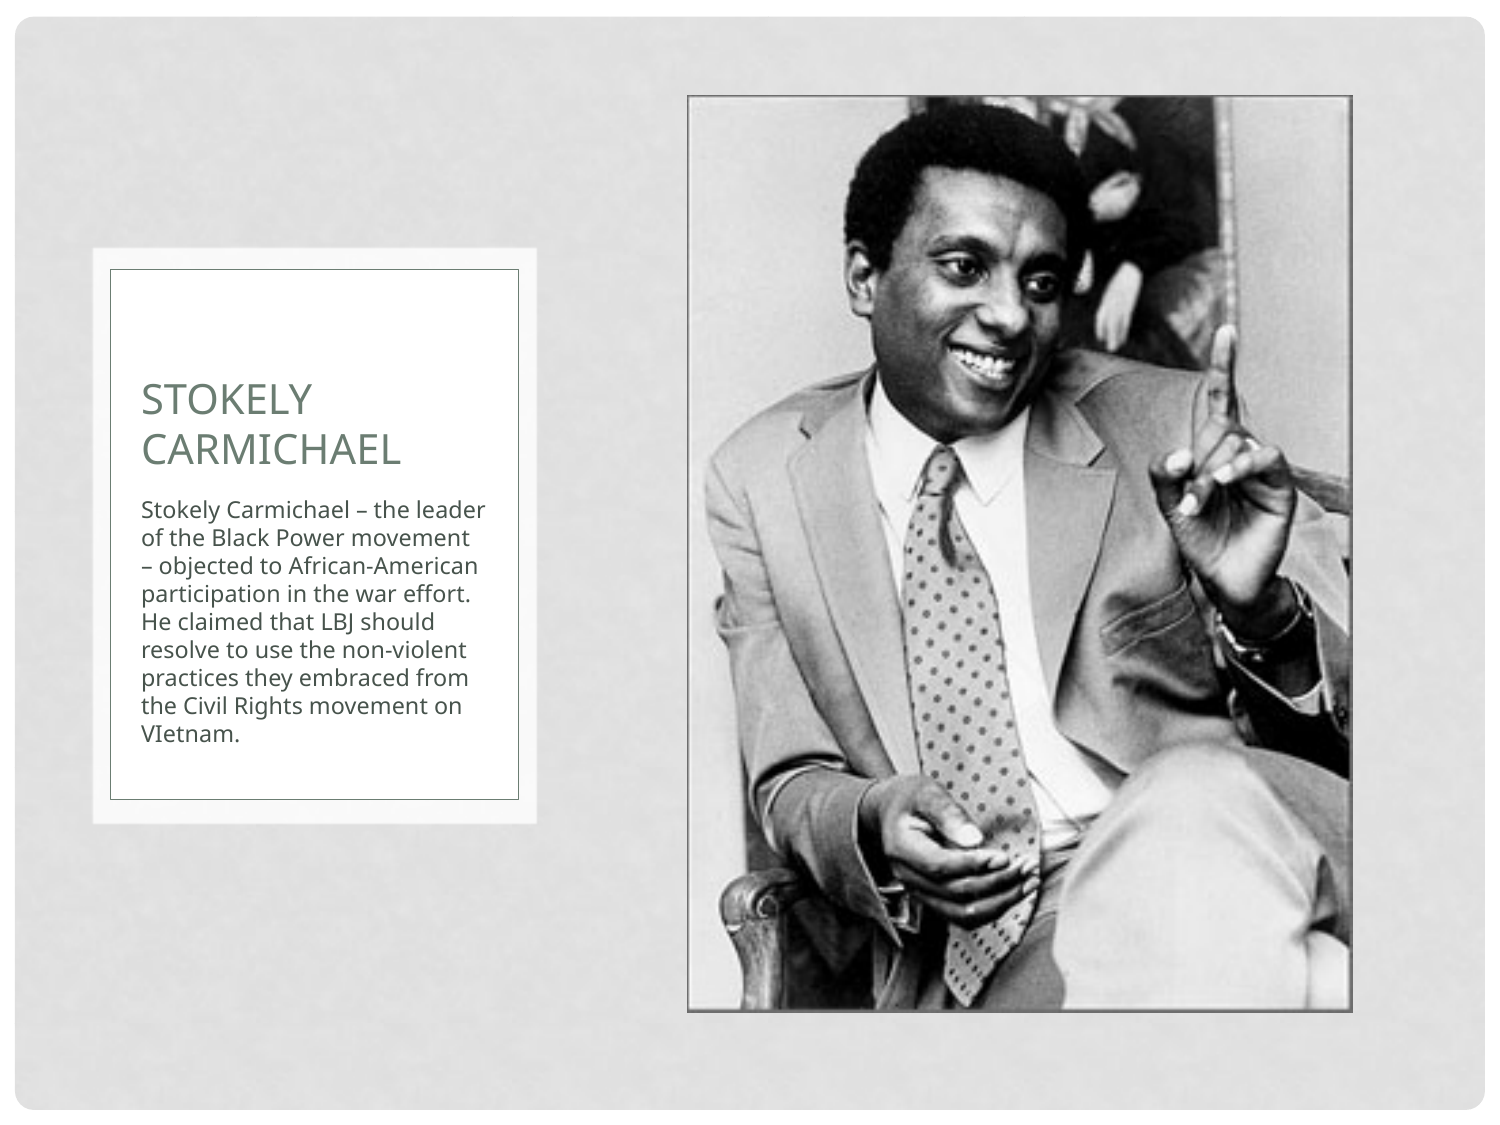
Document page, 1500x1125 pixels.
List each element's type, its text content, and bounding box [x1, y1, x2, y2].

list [687, 95, 1353, 1013]
list Stokely Carmichael – the leader of the Black Power movement – objected to African-American participation in the war effort. He claimed that LBJ should resolve to use the non-violent practices they embraced from the Civil Rights movement on VIetnam. [126, 487, 504, 775]
title Stokely Carmichael [126, 284, 504, 480]
